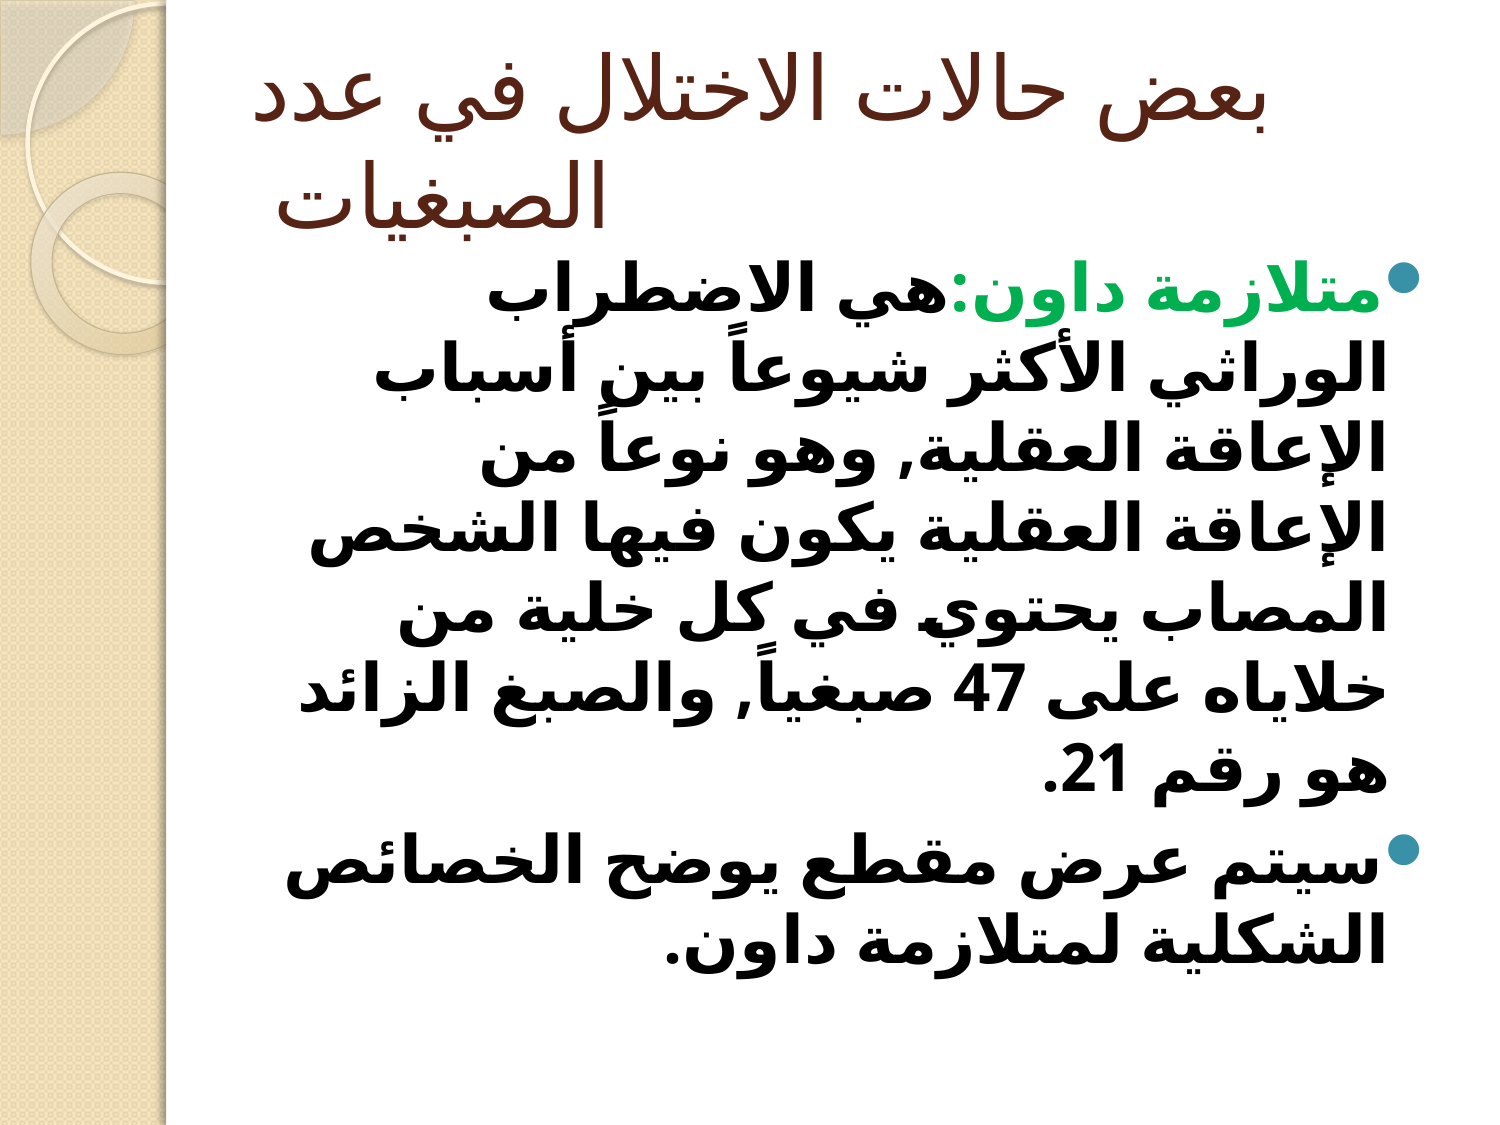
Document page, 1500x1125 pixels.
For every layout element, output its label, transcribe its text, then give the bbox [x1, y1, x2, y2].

list متلازمة داون:هي الاضطراب الوراثي الأكثر شيوعاً بين أسباب الإعاقة العقلية, وهو نوعاً من الإعاقة العقلية يكون فيها الشخص المصاب يحتوي في كل خلية من خلاياه على 47 صبغياً, والصبغ الزائد هو رقم 21. سيتم عرض مقطع يوضح الخصائص الشكلية لمتلازمة داون. [235, 237, 1466, 1025]
title بعض حالات الاختلال في عدد الصبغيات [235, 45, 1466, 233]
